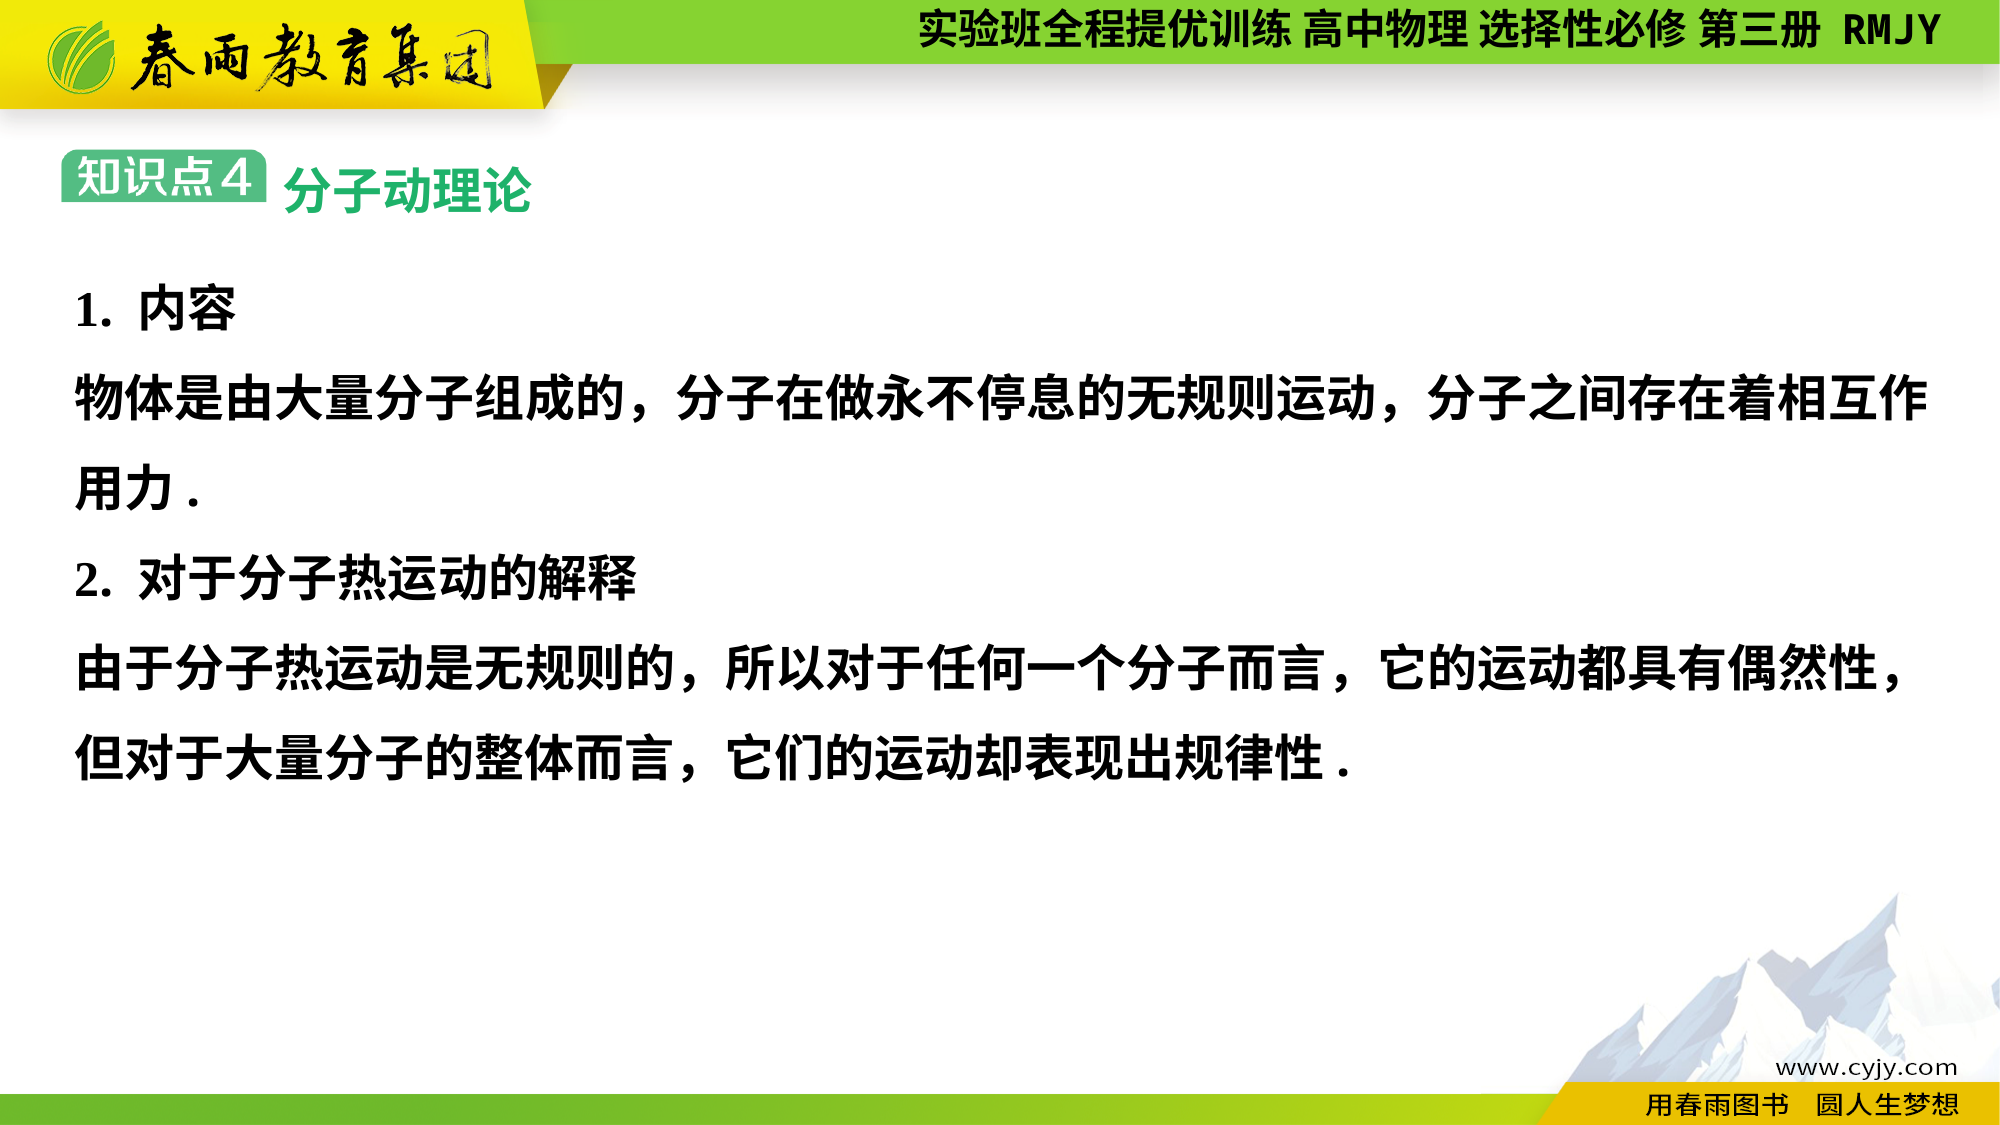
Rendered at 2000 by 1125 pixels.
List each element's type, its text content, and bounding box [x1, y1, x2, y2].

list 1. 内容 物体是由大量分子组成的，分子在做永不停息的无规则运动，分子之间存在着相互作用力. 2. 对于分子热运动的解释 由于分子热运动是无规则的，所以对于任何一个分子而言，它的运动都具有偶然性，但对于大量分子的整体而言，它们的运动却表现出规律性. [59, 239, 1944, 789]
text_box 分子动理论 [267, 122, 1944, 228]
picture [0, 0, 2000, 1125]
